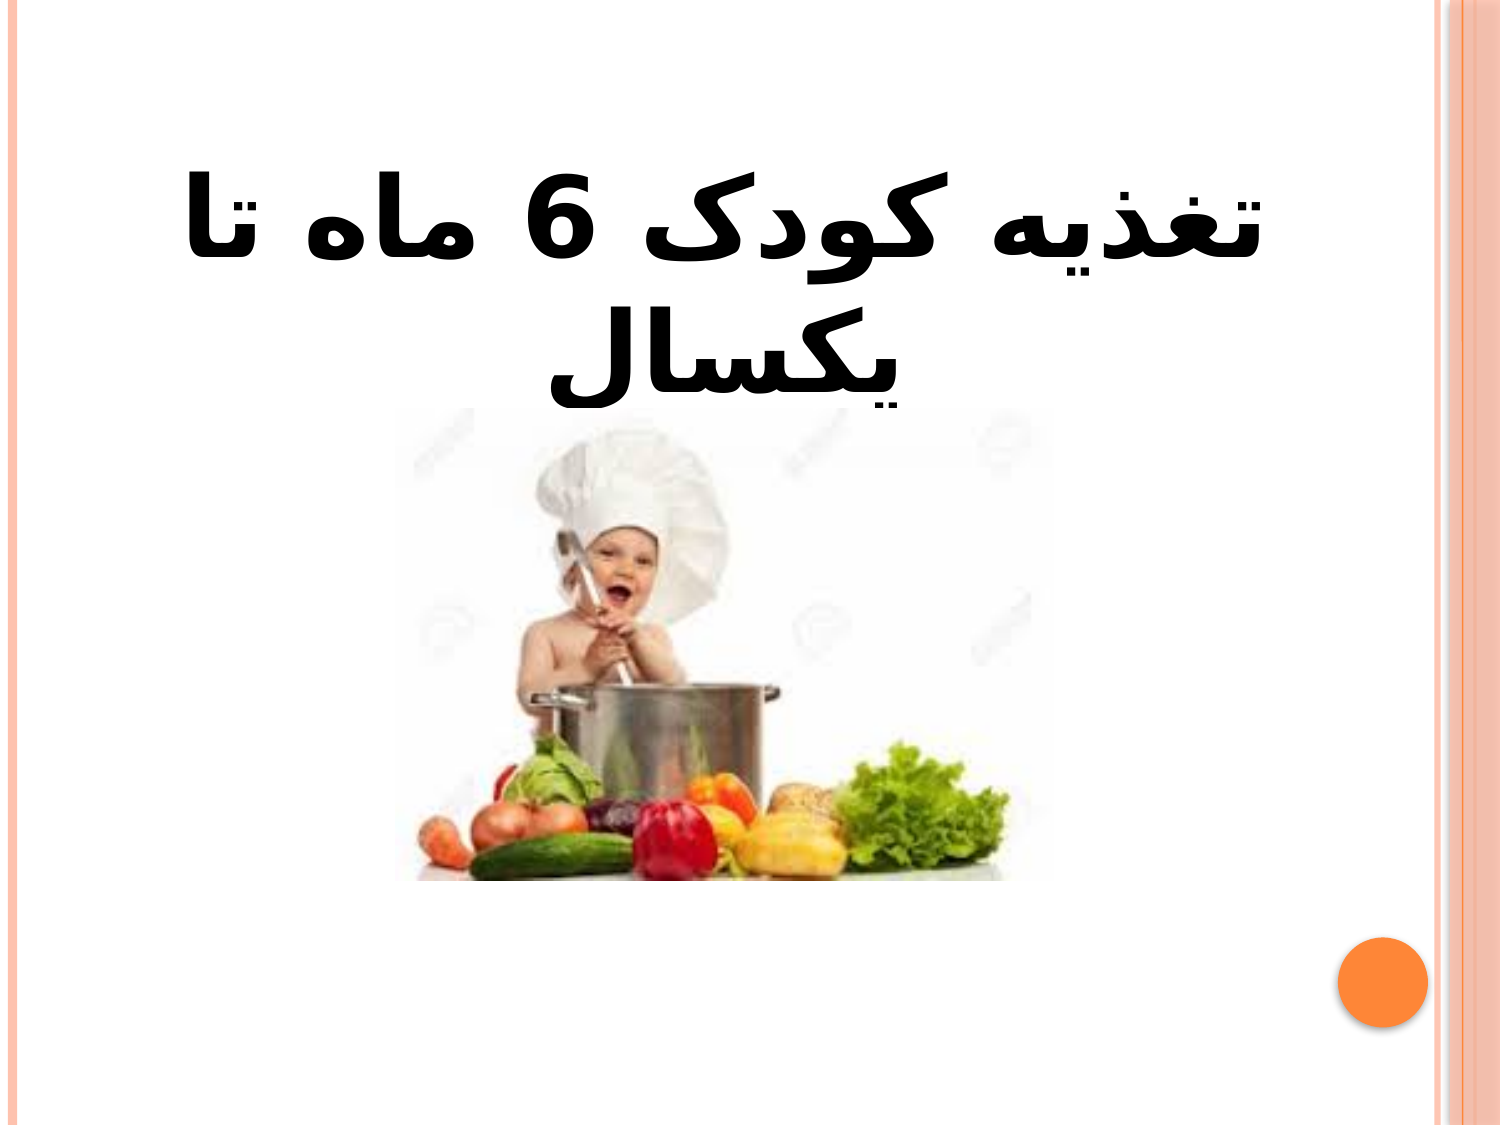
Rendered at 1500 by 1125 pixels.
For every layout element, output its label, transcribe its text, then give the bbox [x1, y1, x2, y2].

picture [395, 408, 1054, 881]
list تغذیه کودک 6 ماه تا یکسال [112, 137, 1338, 937]
